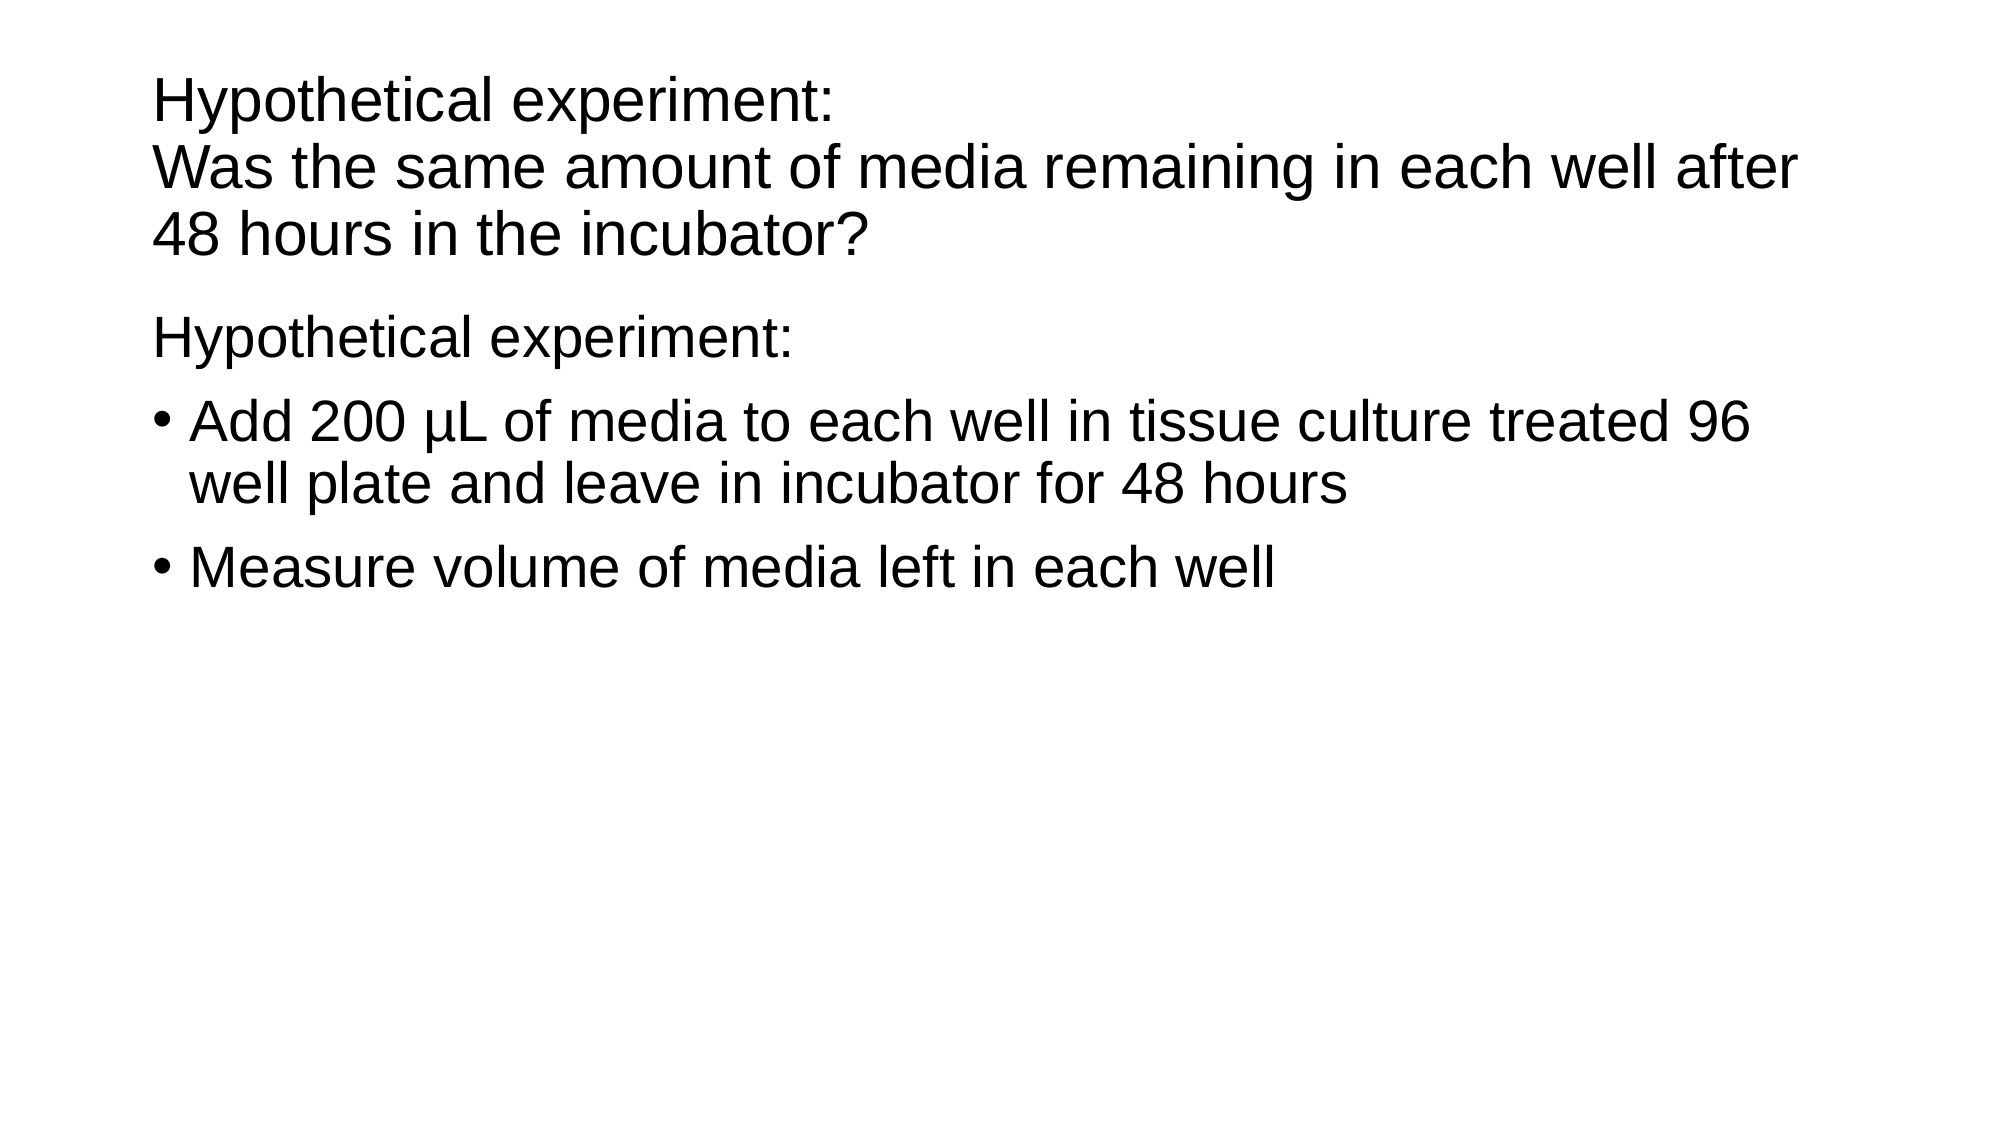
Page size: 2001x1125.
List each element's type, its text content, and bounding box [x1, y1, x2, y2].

title Hypothetical experiment: Was the same amount of media remaining in each well after 48 hours in the incubator? [137, 59, 1863, 278]
list Hypothetical experiment: Add 200 µL of media to each well in tissue culture treated 96 well plate and leave in incubator for 48 hours Measure volume of media left in each well [137, 299, 1863, 1014]
